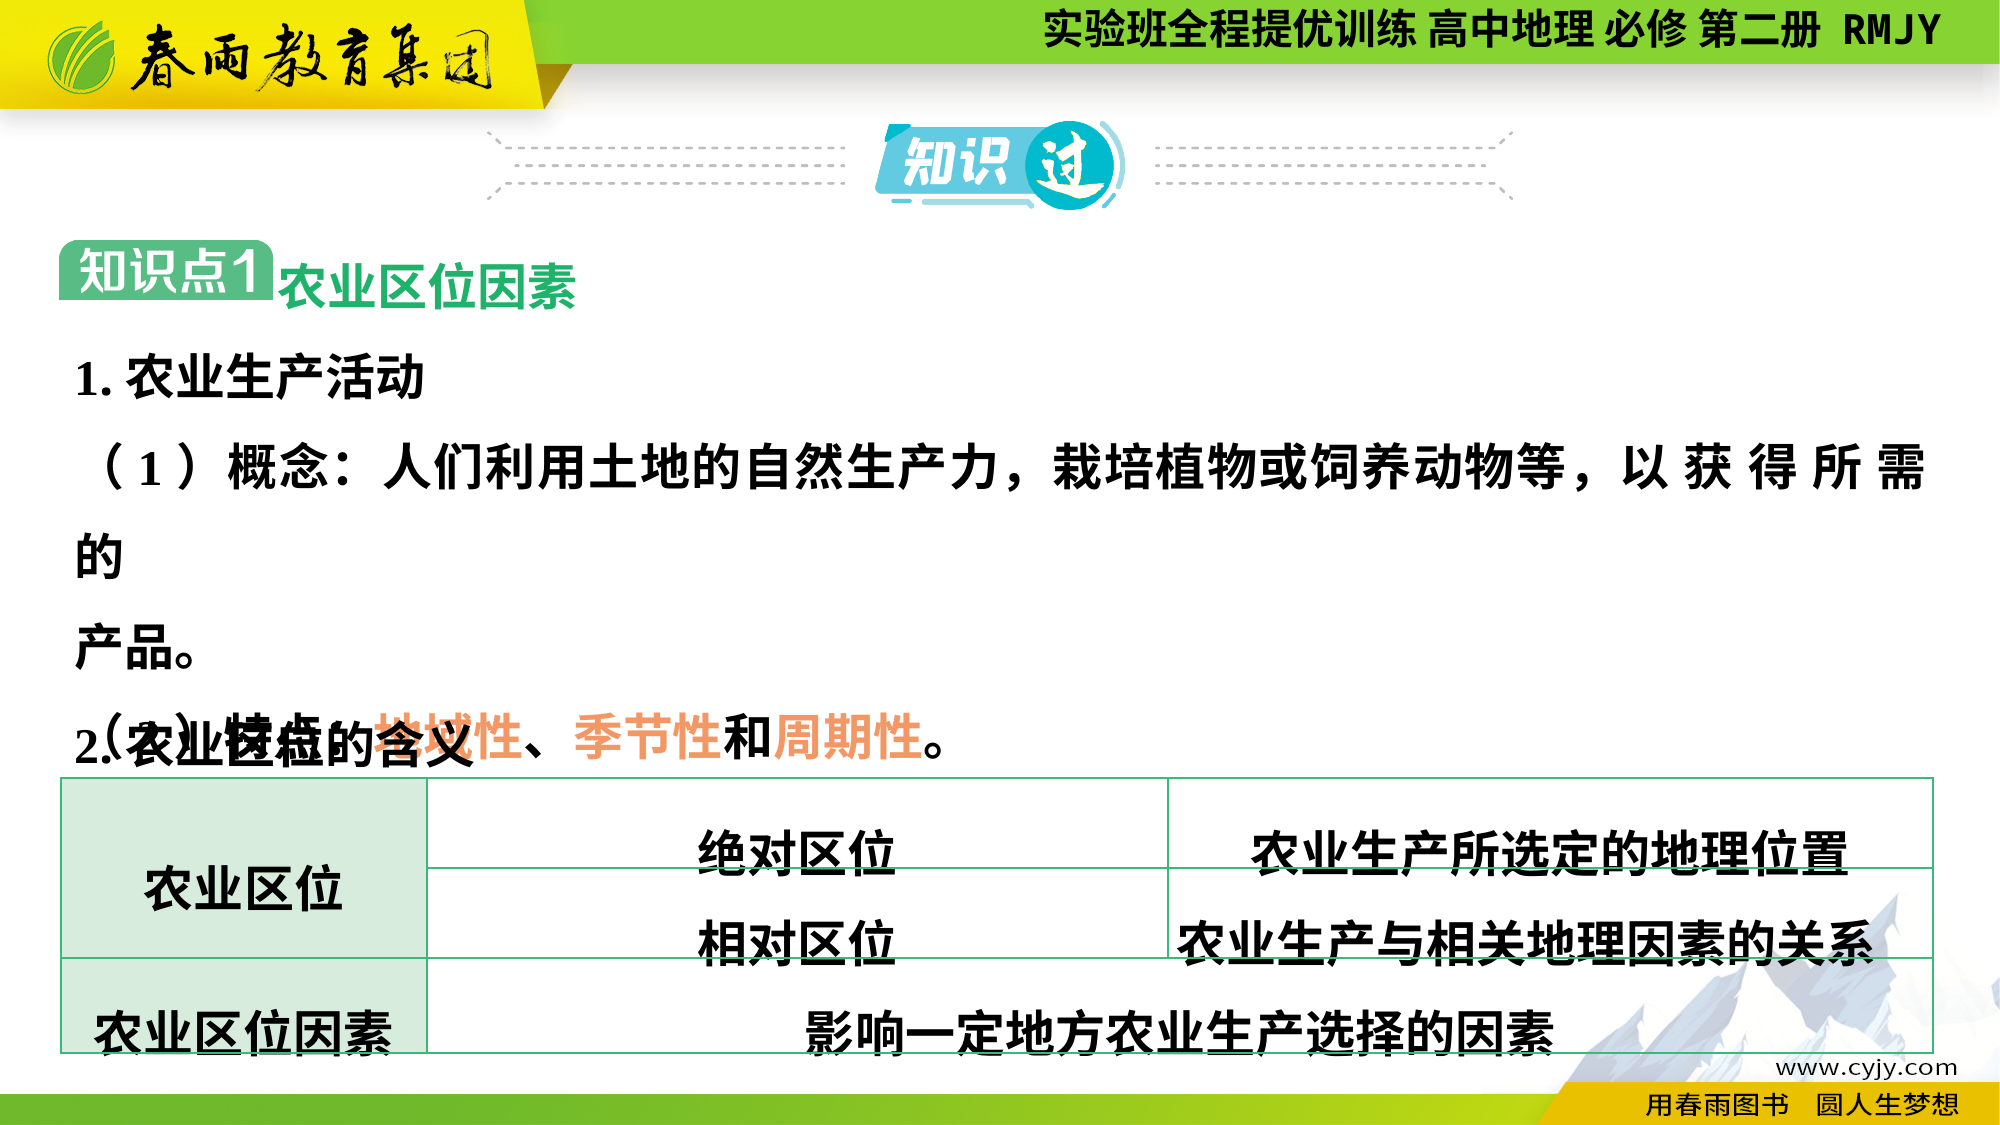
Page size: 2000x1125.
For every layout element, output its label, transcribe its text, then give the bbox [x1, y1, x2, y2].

table_cell 相对区位 [428, 869, 1167, 957]
table_cell 农业区位因素 [62, 959, 426, 1052]
table_header 农业生产所选定的地理位置 [1169, 779, 1932, 867]
table_header 绝对区位 [428, 779, 1167, 867]
table_header 农业区位 [62, 779, 426, 957]
picture [0, 0, 2000, 1125]
table_cell 影响一定地方农业生产选择的因素 [428, 959, 1932, 1052]
list 农业区位因素 1.农业生产活动 （1）概念：人们利用土地的自然生产力，栽培植物或饲养动物等，以 获 得 所 需 的 产品。 （2）特点：地域性、季节性和周期性。 [59, 217, 1944, 676]
text_box 2.农业区位的含义 [59, 676, 1944, 782]
table_cell 农业生产与相关地理因素的关系 [1169, 869, 1932, 957]
